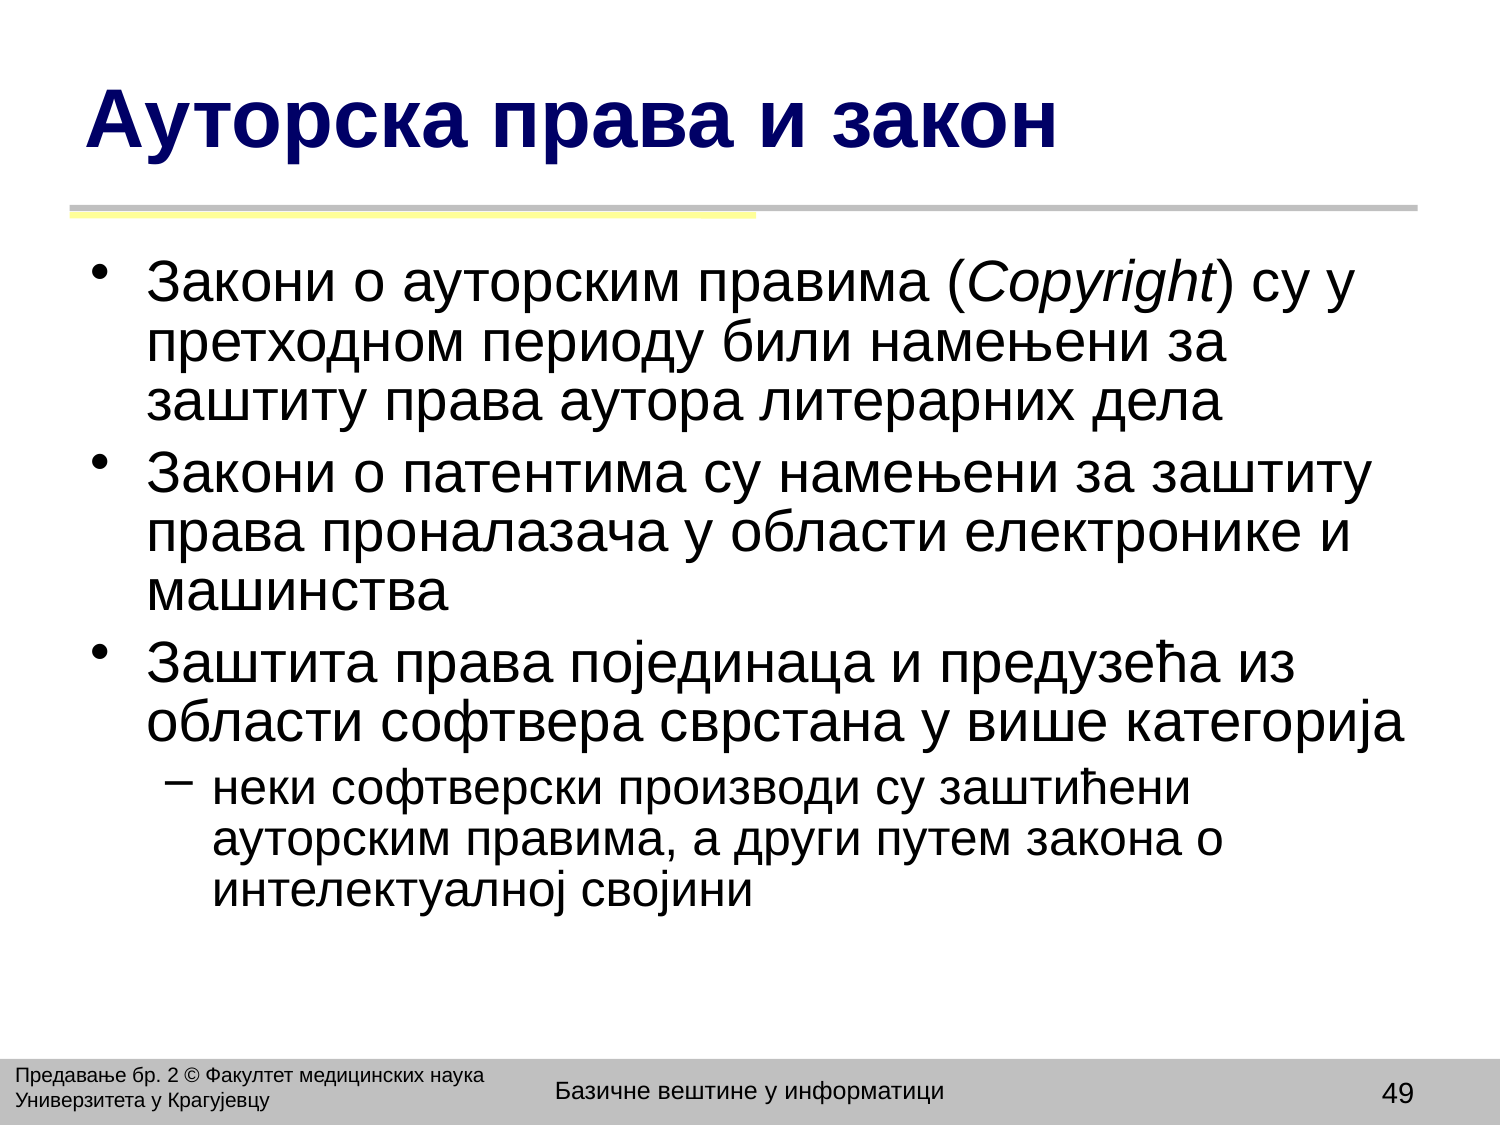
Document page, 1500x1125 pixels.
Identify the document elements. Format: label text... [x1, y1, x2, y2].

slide_number 49 [1079, 1066, 1430, 1125]
footer Базичне вештине у информатици [512, 1066, 988, 1125]
list Закони о ауторским правима (Copyright) су у претходном периоду били намењени за заштиту права аутора литерарних дела Закони о патентима су намењени за заштиту права проналазача у области електронике и машинства Заштита права појединаца и предузећа из области софтвера сврстана у више категорија неки софтверски производи су заштићени ауторским правима, а други путем закона о интелектуалној својини [74, 246, 1426, 1023]
title Ауторска права и закон [69, 19, 1426, 208]
slide_number Предавање бр. 2 © Факултет медицинских наука Универзитета у Крагујевцу [0, 1053, 607, 1108]
